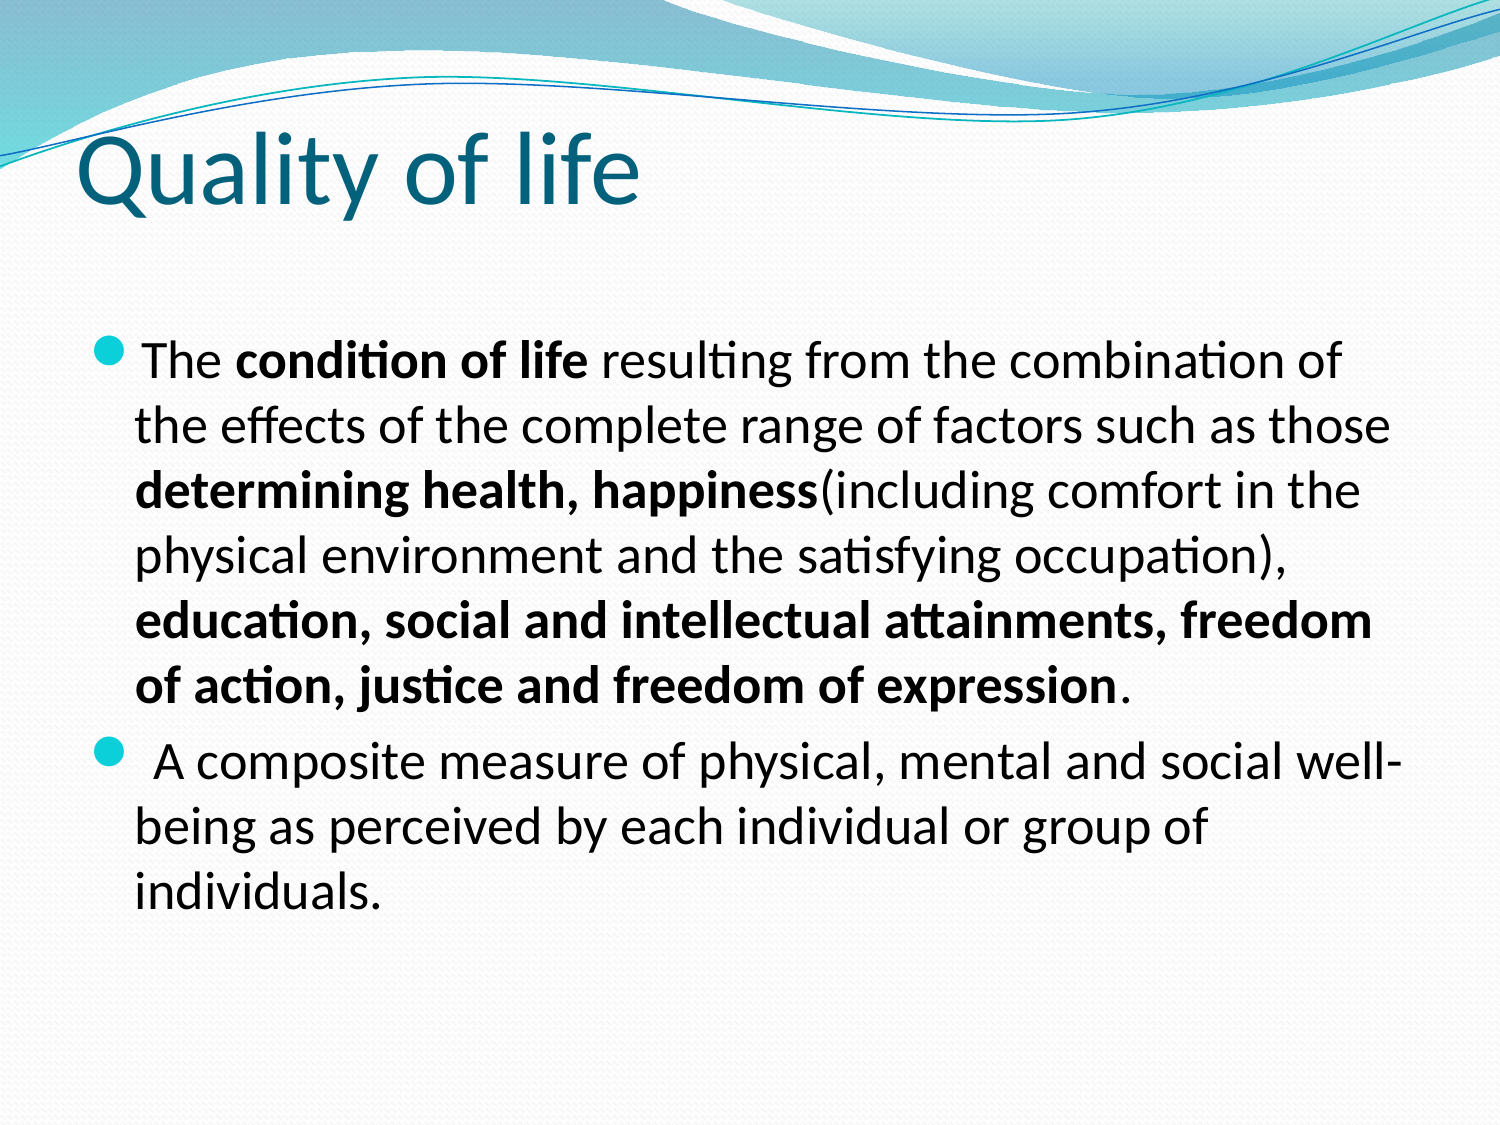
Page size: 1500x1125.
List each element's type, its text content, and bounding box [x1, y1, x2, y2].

list The condition of life resulting from the combination of the effects of the complete range of factors such as those determining health, happiness(including comfort in the physical environment and the satisfying occupation), education, social and intellectual attainments, freedom of action, justice and freedom of expression. A composite measure of physical, mental and social well-being as perceived by each individual or group of individuals. [75, 317, 1425, 1038]
title Quality of life [75, 62, 1425, 225]
